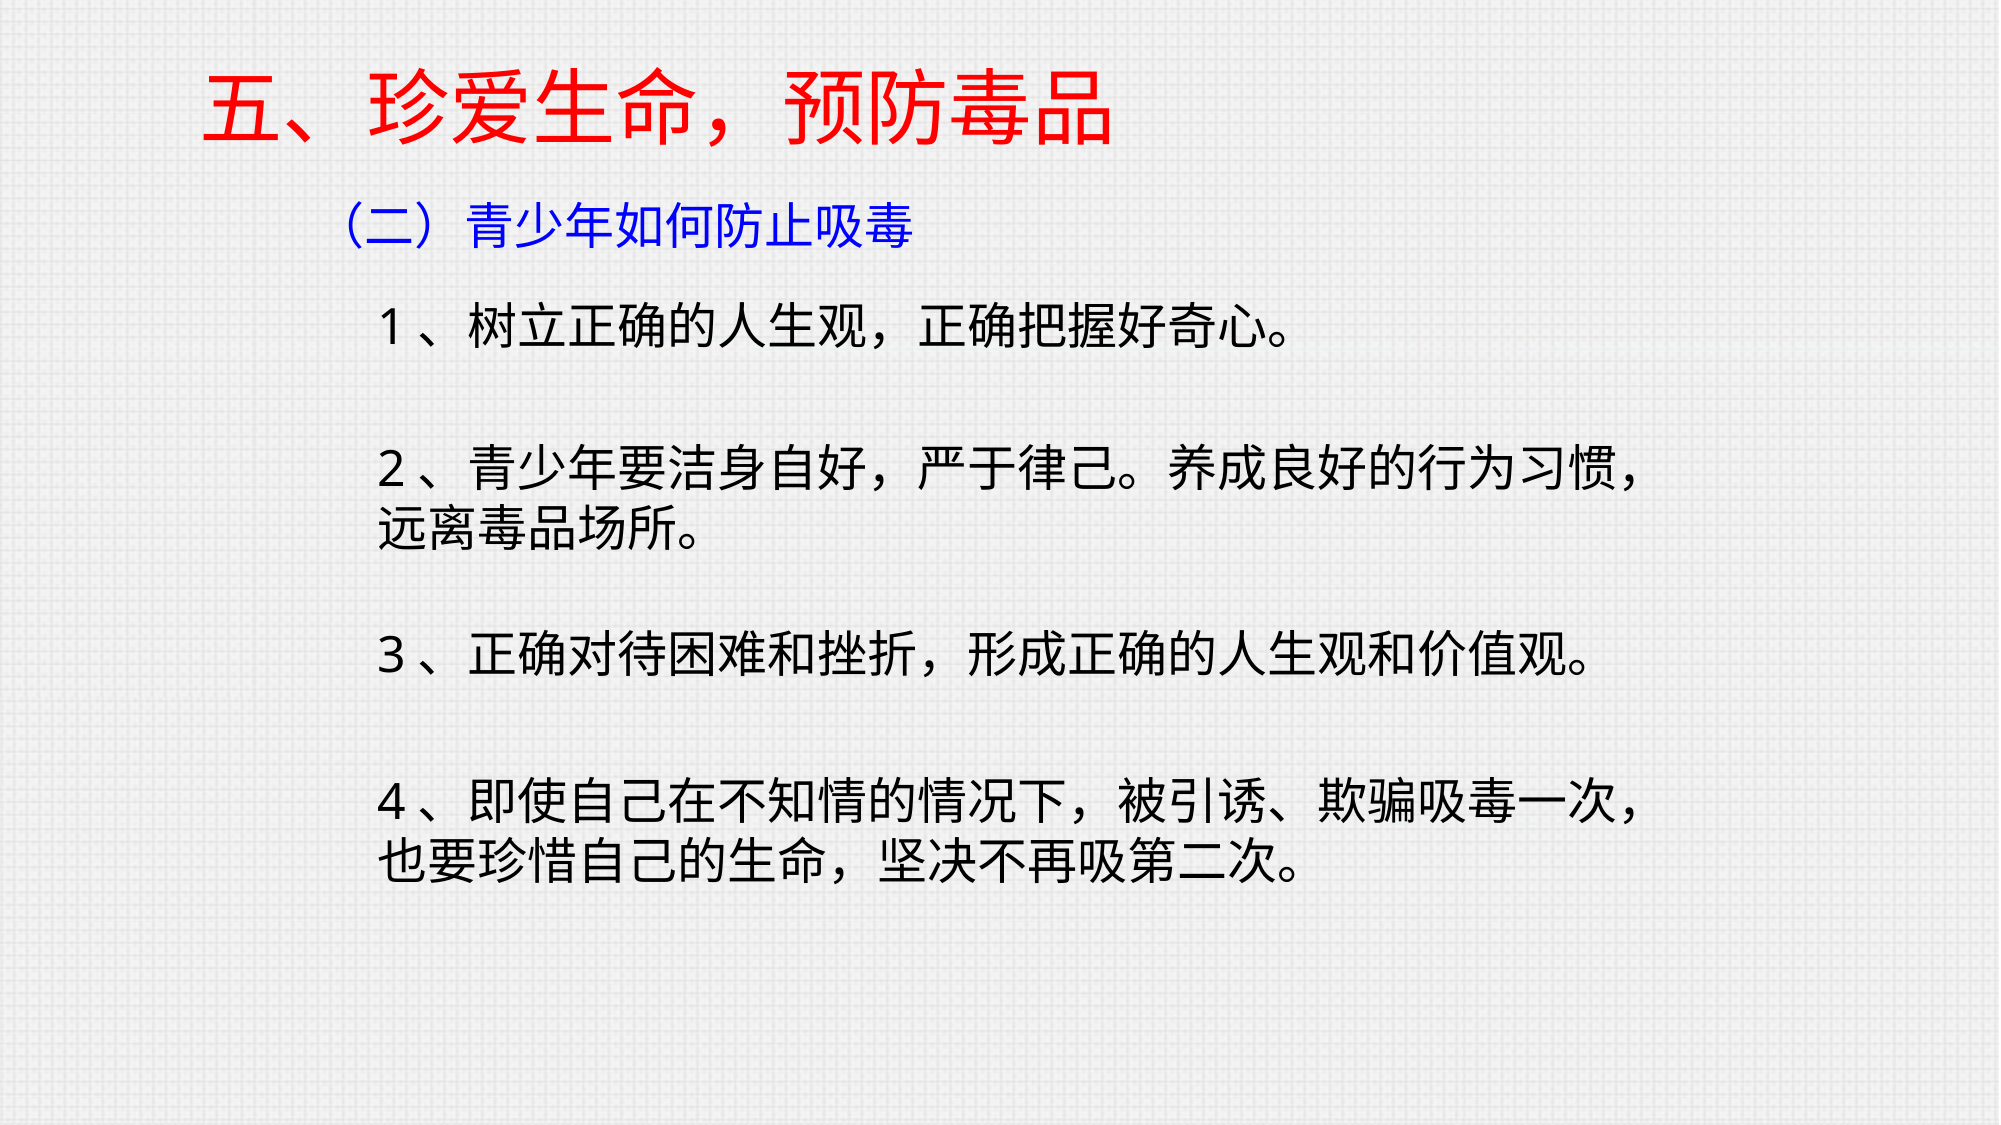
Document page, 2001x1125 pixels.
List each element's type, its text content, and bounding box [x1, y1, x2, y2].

text_box 3、正确对待困难和挫折，形成正确的人生观和价值观。 [362, 615, 1638, 691]
text_box 1、树立正确的人生观，正确把握好奇心。 [362, 287, 1400, 363]
text_box （二）青少年如何防止吸毒 [299, 187, 975, 263]
text_box 4、即使自己在不知情的情况下，被引诱、欺骗吸毒一次，也要珍惜自己的生命，坚决不再吸第二次。 [362, 762, 1638, 898]
picture [0, 0, 1999, 1125]
text_box 五、珍爱生命，预防毒品 [93, 24, 1221, 163]
text_box 2、青少年要洁身自好，严于律己。养成良好的行为习惯，远离毒品场所。 [362, 429, 1638, 565]
